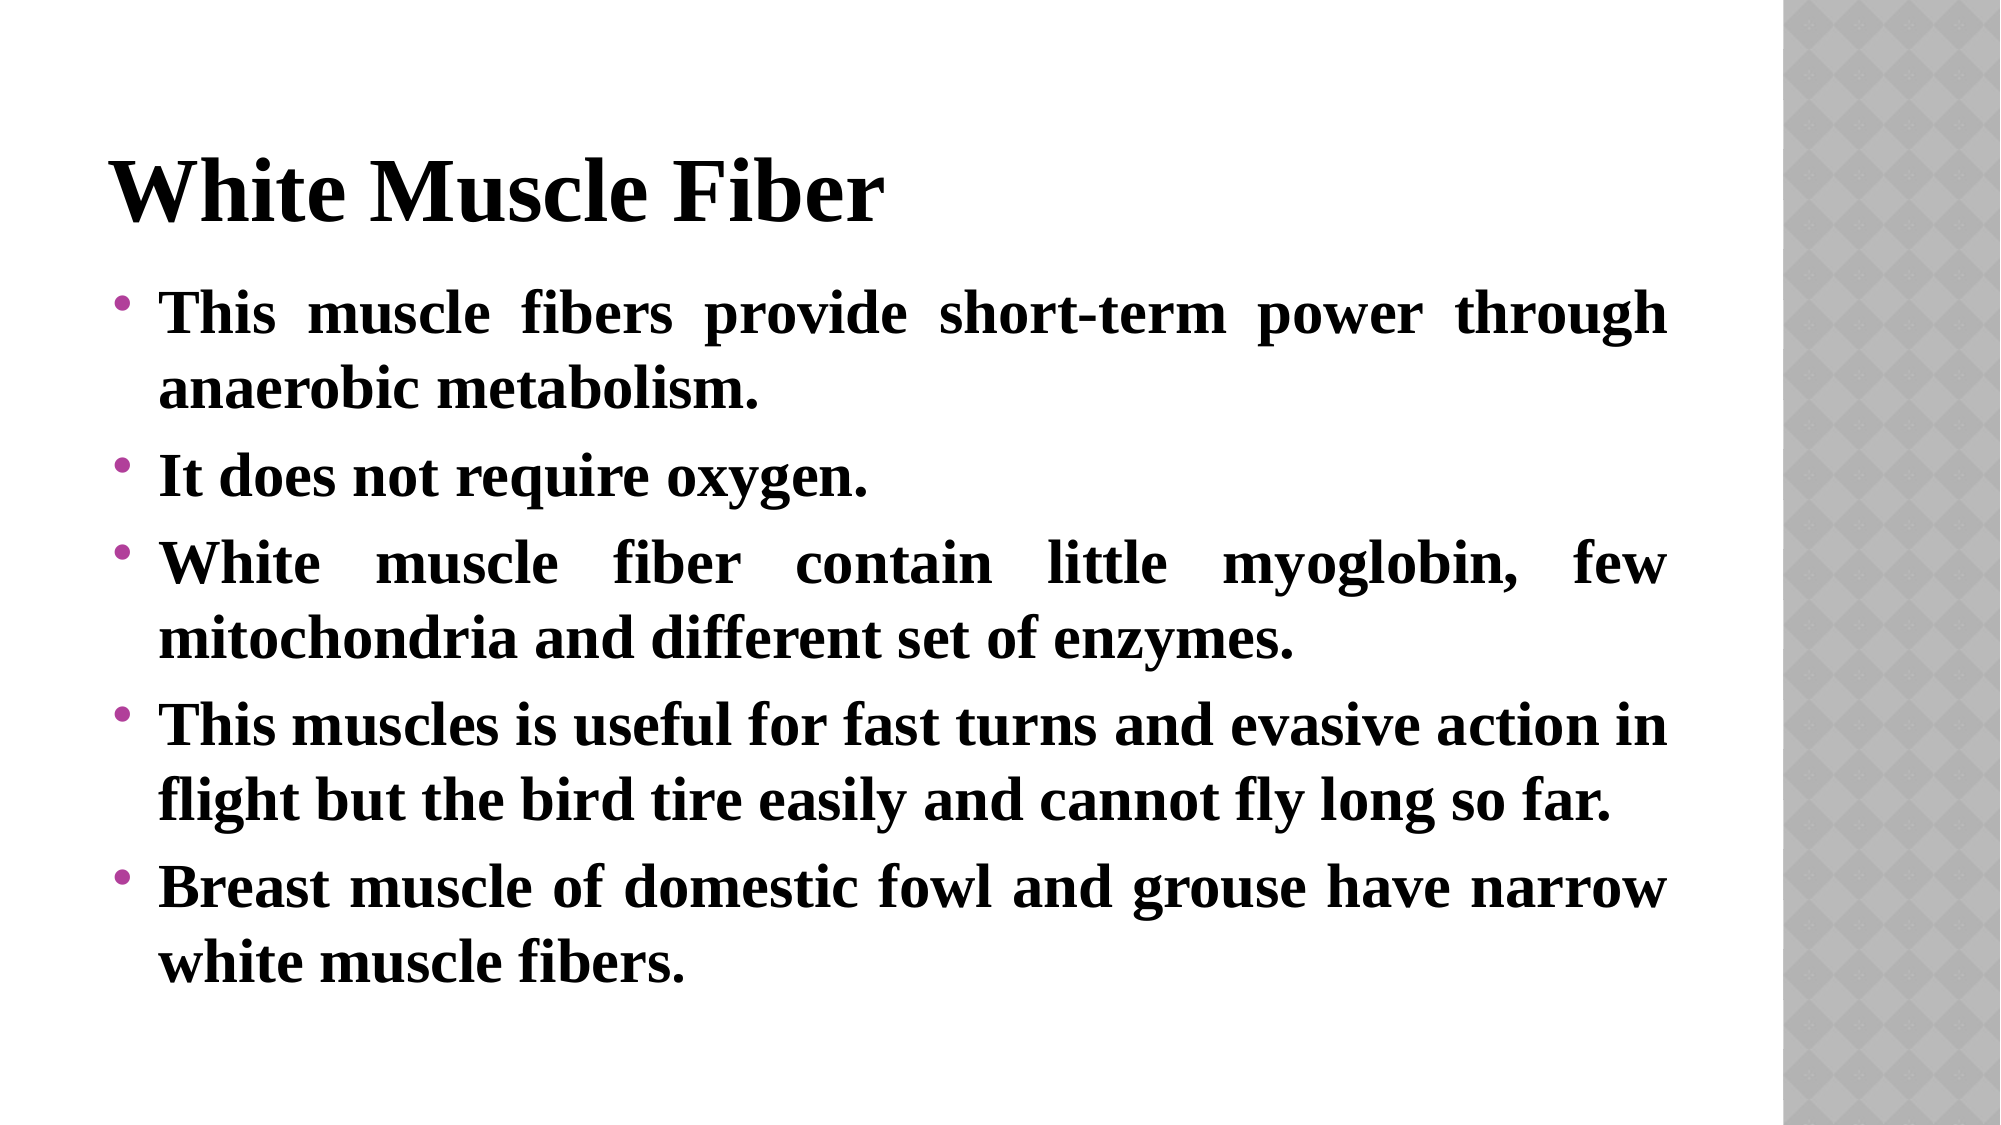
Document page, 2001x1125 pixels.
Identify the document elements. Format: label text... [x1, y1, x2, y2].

list This muscle fibers provide short-term power through anaerobic metabolism. It does not require oxygen. White muscle fiber contain little myoglobin, few mitochondria and different set of enzymes. This muscles is useful for fast turns and evasive action in flight but the bird tire easily and cannot fly long so far. Breast muscle of domestic fowl and grouse have narrow white muscle fibers. [99, 264, 1684, 1059]
title White Muscle Fiber [99, 52, 1684, 240]
